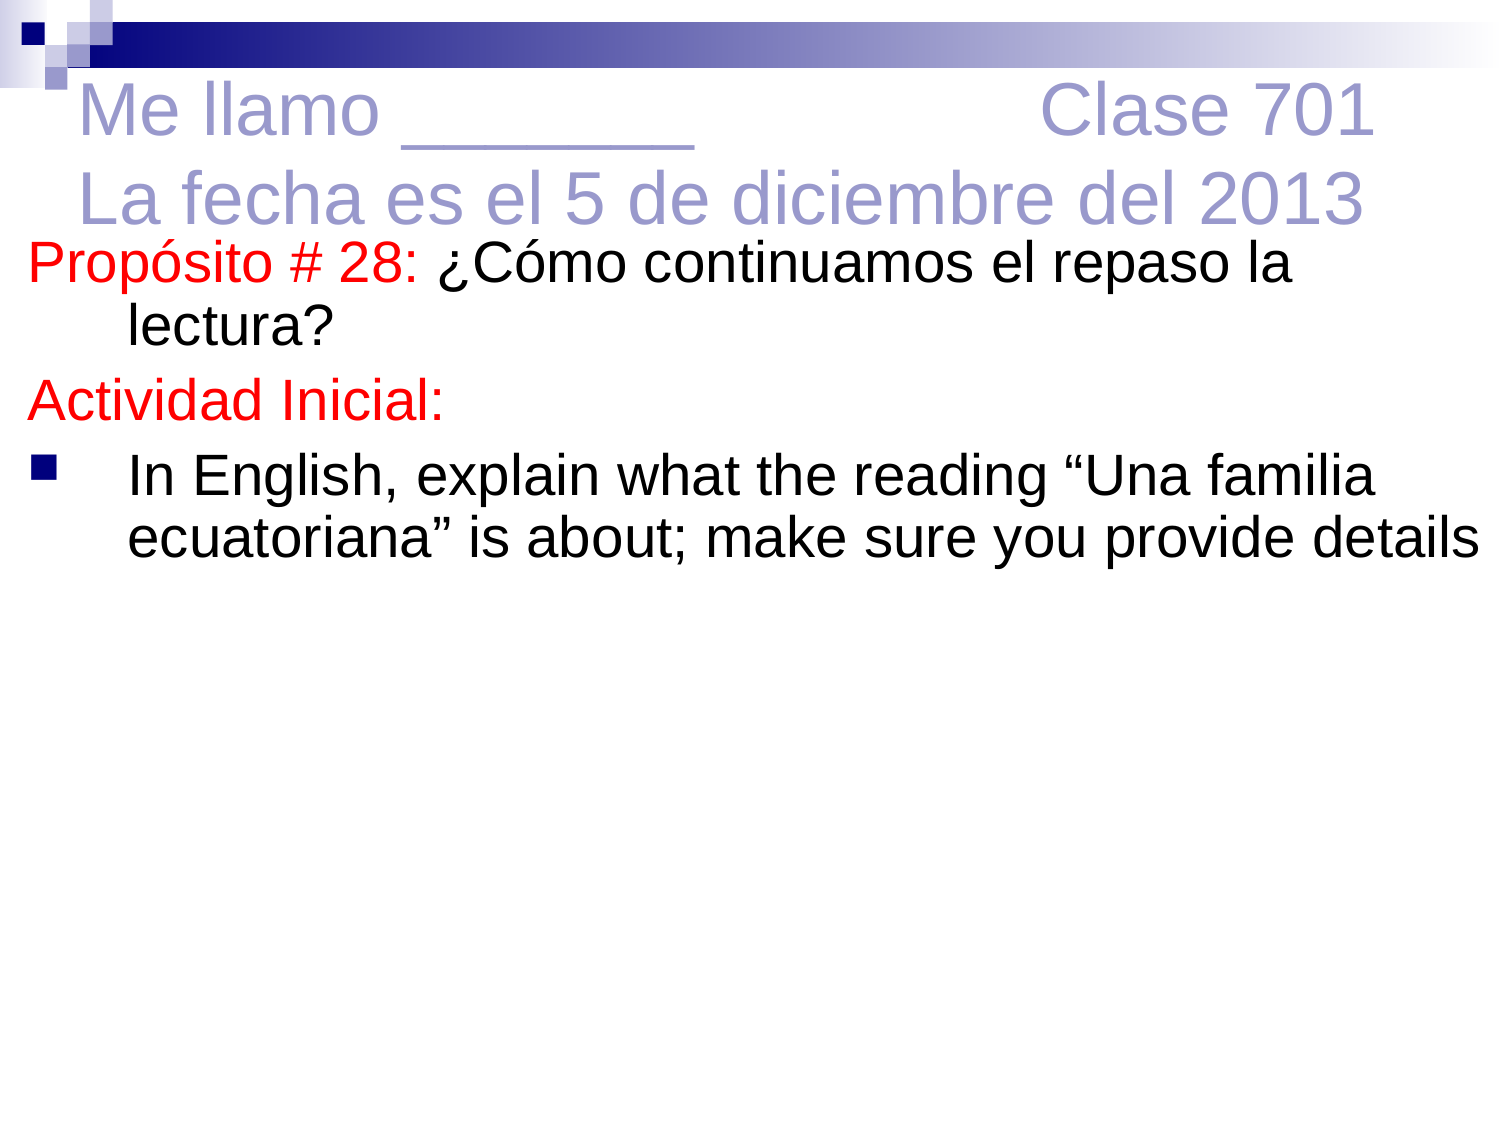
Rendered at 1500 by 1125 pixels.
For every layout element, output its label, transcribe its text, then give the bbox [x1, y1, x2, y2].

title Me llamo _______ Clase 701 La fecha es el 5 de diciembre del 2013 [62, 37, 1425, 224]
list Propósito # 28: ¿Cómo continuamos el repaso la lectura? Actividad Inicial: In English, explain what the reading “Una familia ecuatoriana” is about; make sure you provide details [12, 224, 1500, 1125]
